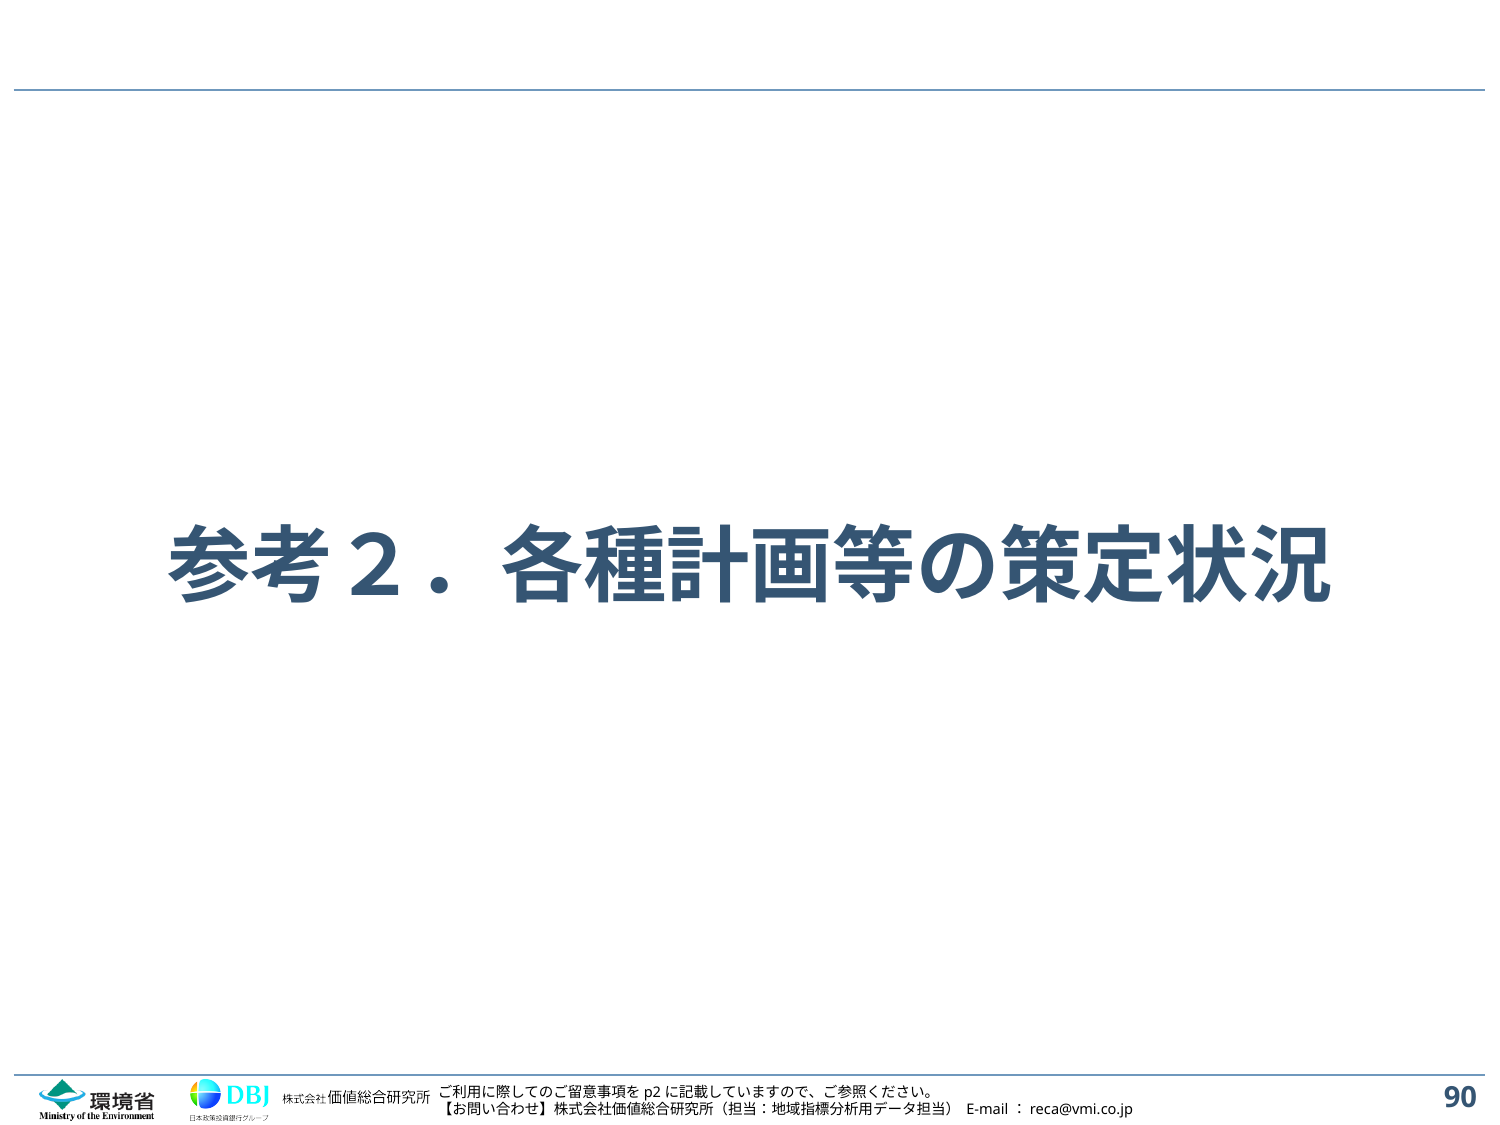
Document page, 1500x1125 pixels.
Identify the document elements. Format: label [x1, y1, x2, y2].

picture [36, 1079, 157, 1124]
slide_number [1427, 1070, 1493, 1112]
picture [186, 1076, 434, 1125]
title [0, 429, 1500, 696]
